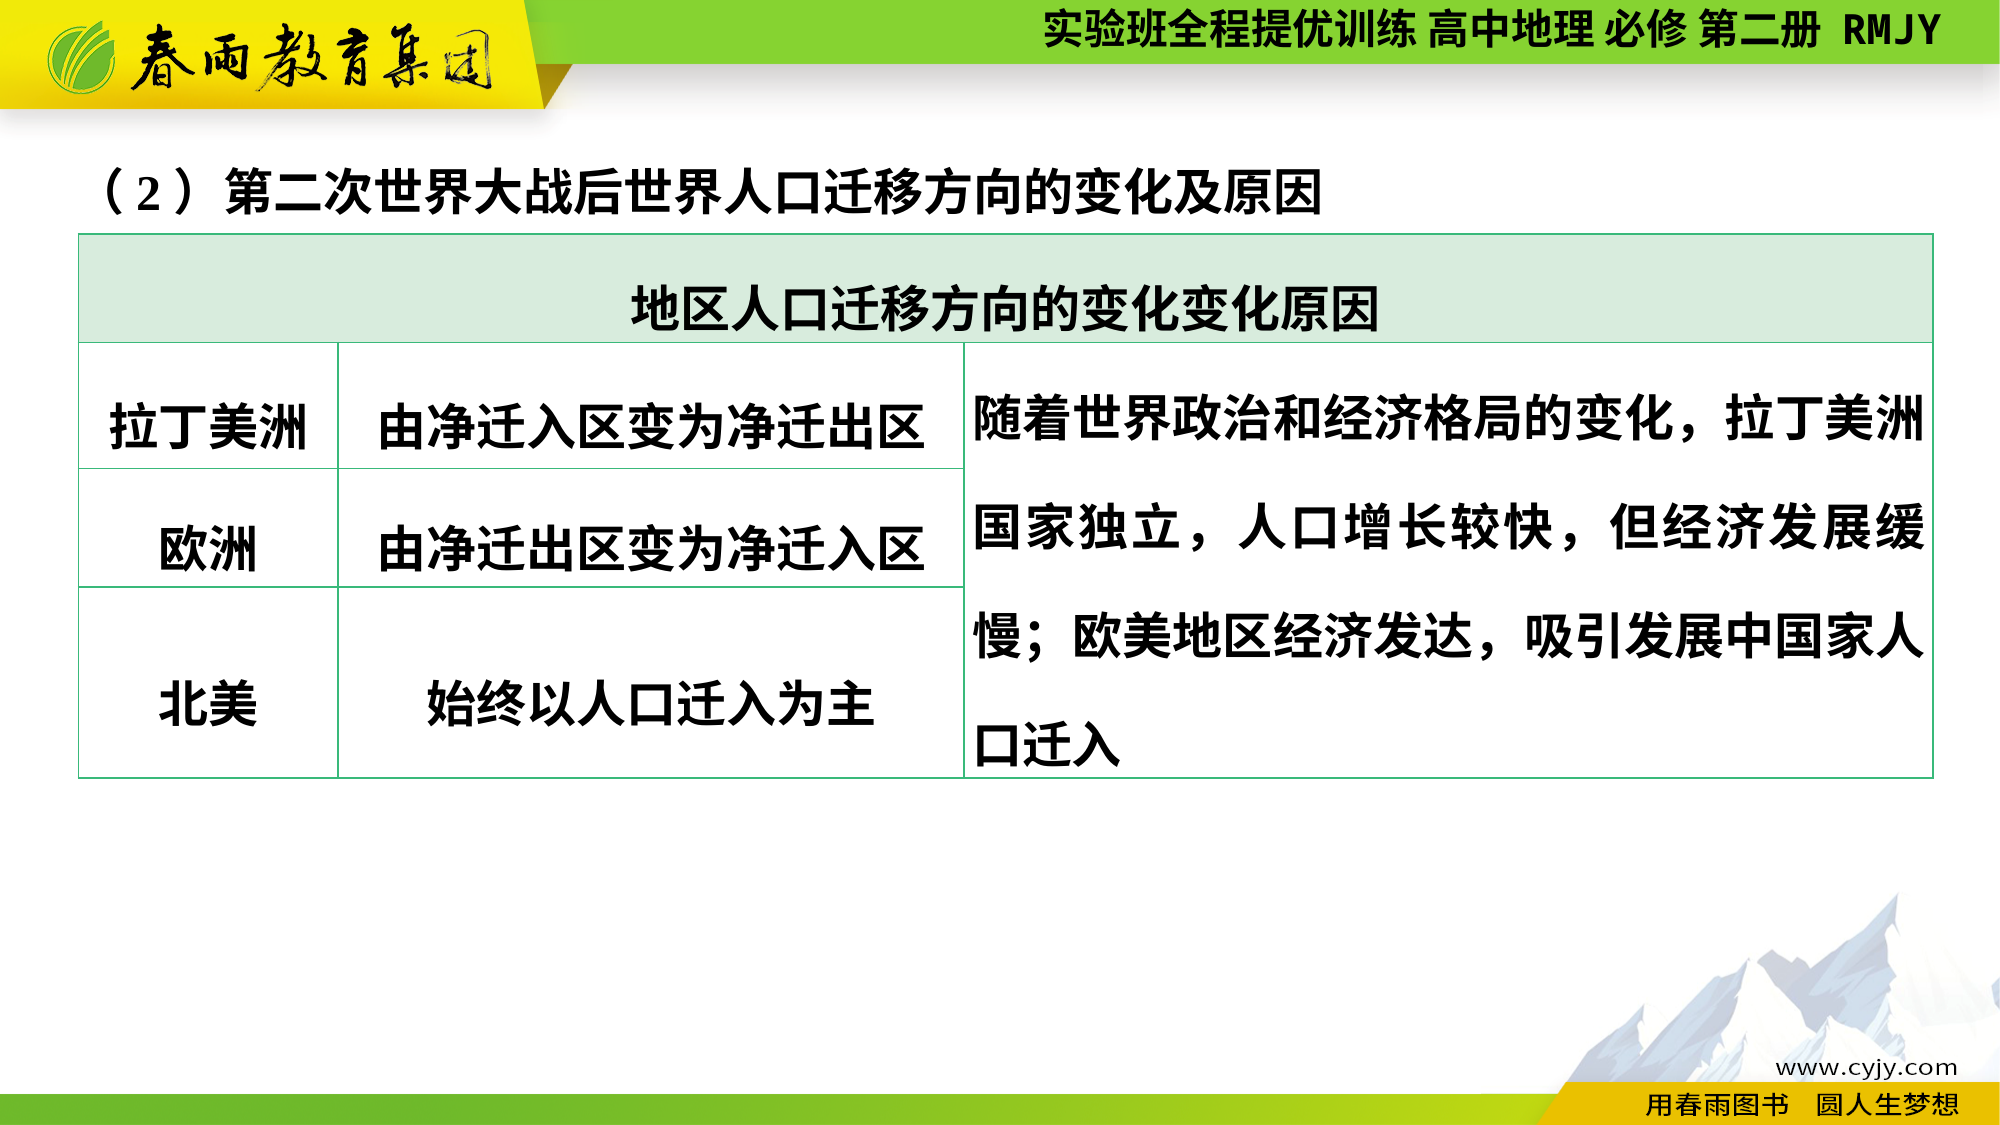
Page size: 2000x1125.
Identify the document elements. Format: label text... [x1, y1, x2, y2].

table_cell 始终以人口迁入为主 [339, 588, 963, 777]
table_header 地区人口迁移方向的变化变化原因 [79, 235, 1932, 342]
table_cell 欧洲 [79, 469, 337, 586]
table_cell 随着世界政治和经济格局的变化，拉丁美洲国家独立，人口增长较快，但经济发展缓慢；欧美地区经济发达，吸引发展中国家人口迁入 [965, 343, 1932, 777]
table_cell 拉丁美洲 [79, 343, 337, 468]
list （2）第二次世界大战后世界人口迁移方向的变化及原因 [59, 122, 1944, 217]
picture [0, 0, 2000, 1125]
table_cell 北美 [79, 588, 337, 777]
table_cell 由净迁入区变为净迁出区 [339, 343, 963, 468]
table_cell 由净迁出区变为净迁入区 [339, 469, 963, 586]
